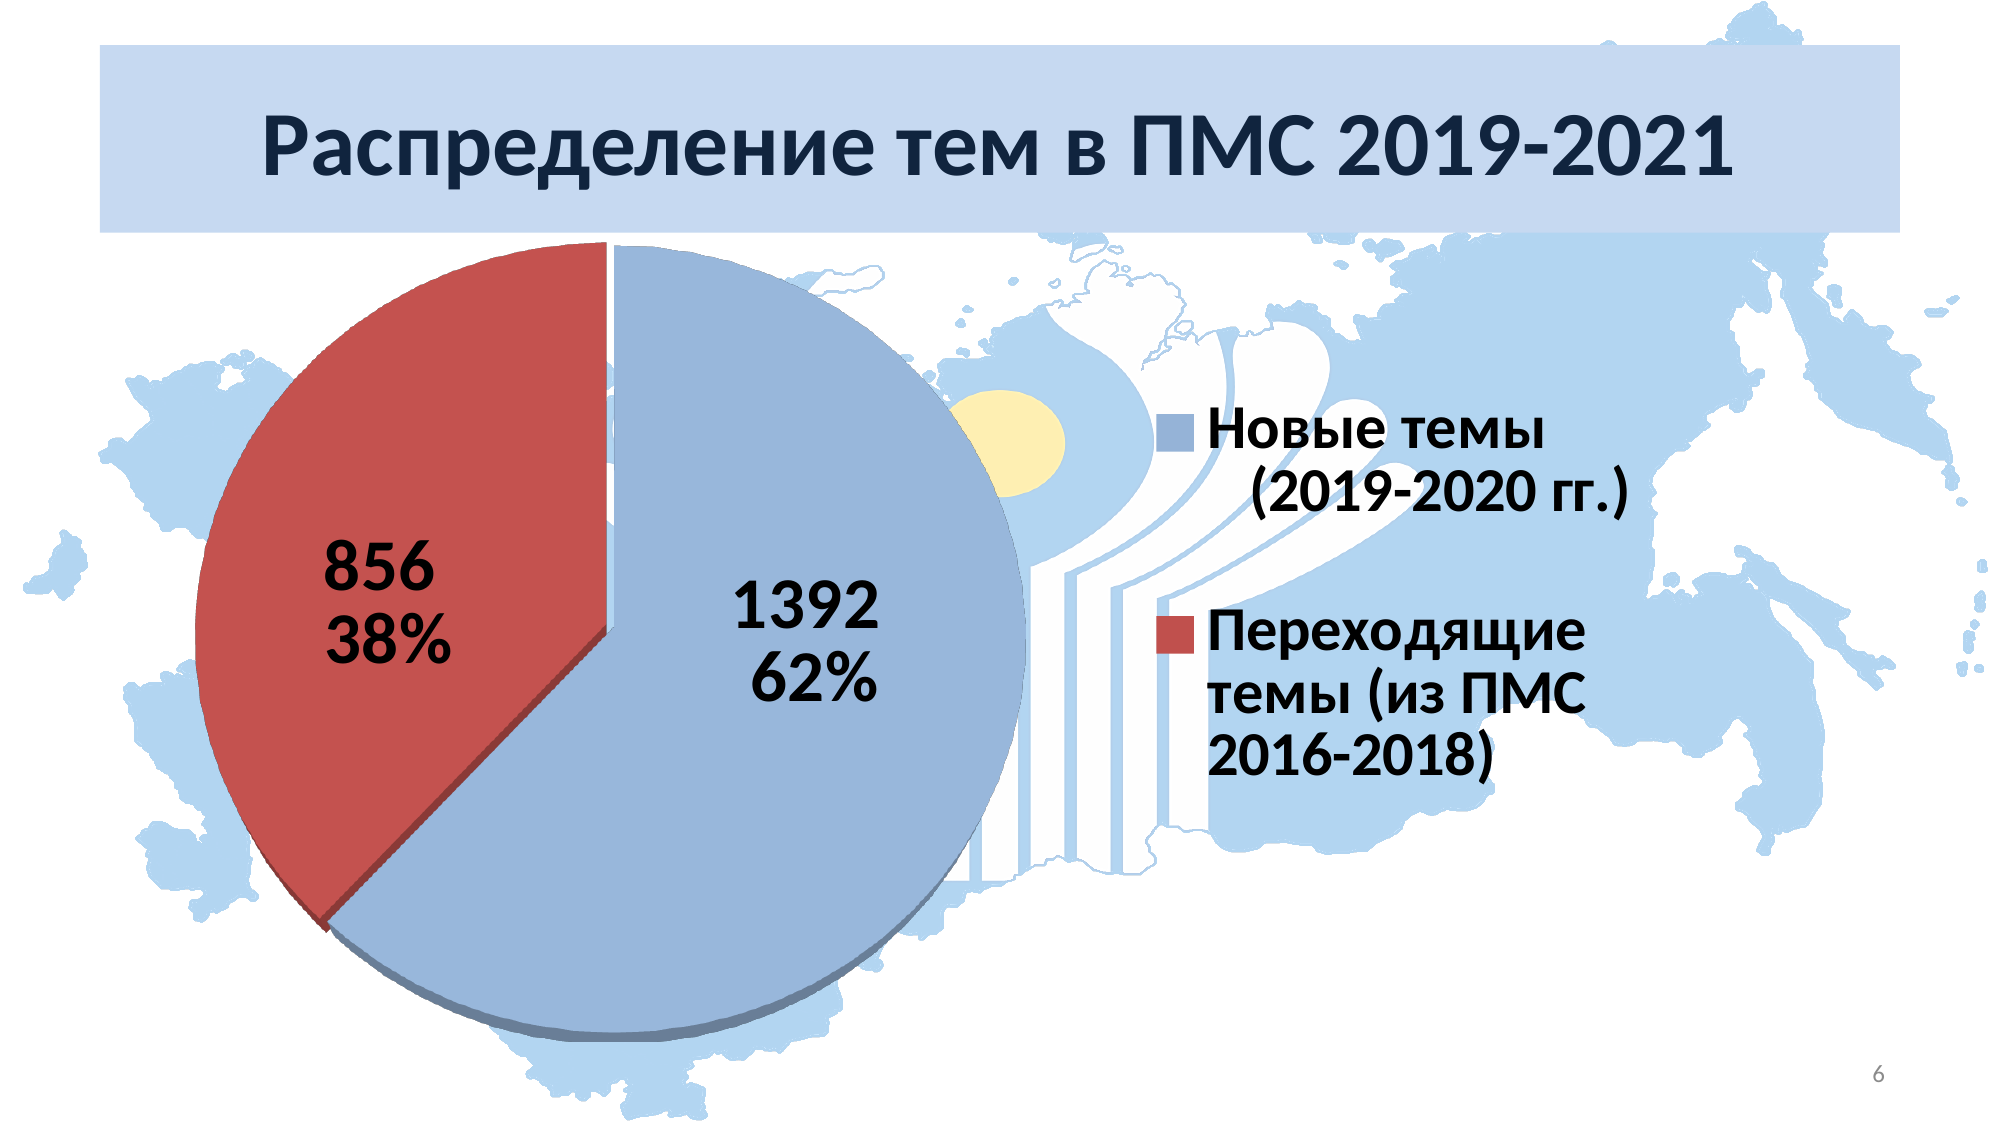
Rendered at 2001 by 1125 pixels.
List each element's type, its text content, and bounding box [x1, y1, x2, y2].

slide_number 6 [1433, 1076, 1900, 1103]
title Распределение тем в ПМС 2019-2021 [99, 45, 1900, 217]
chart [62, 220, 1918, 1065]
